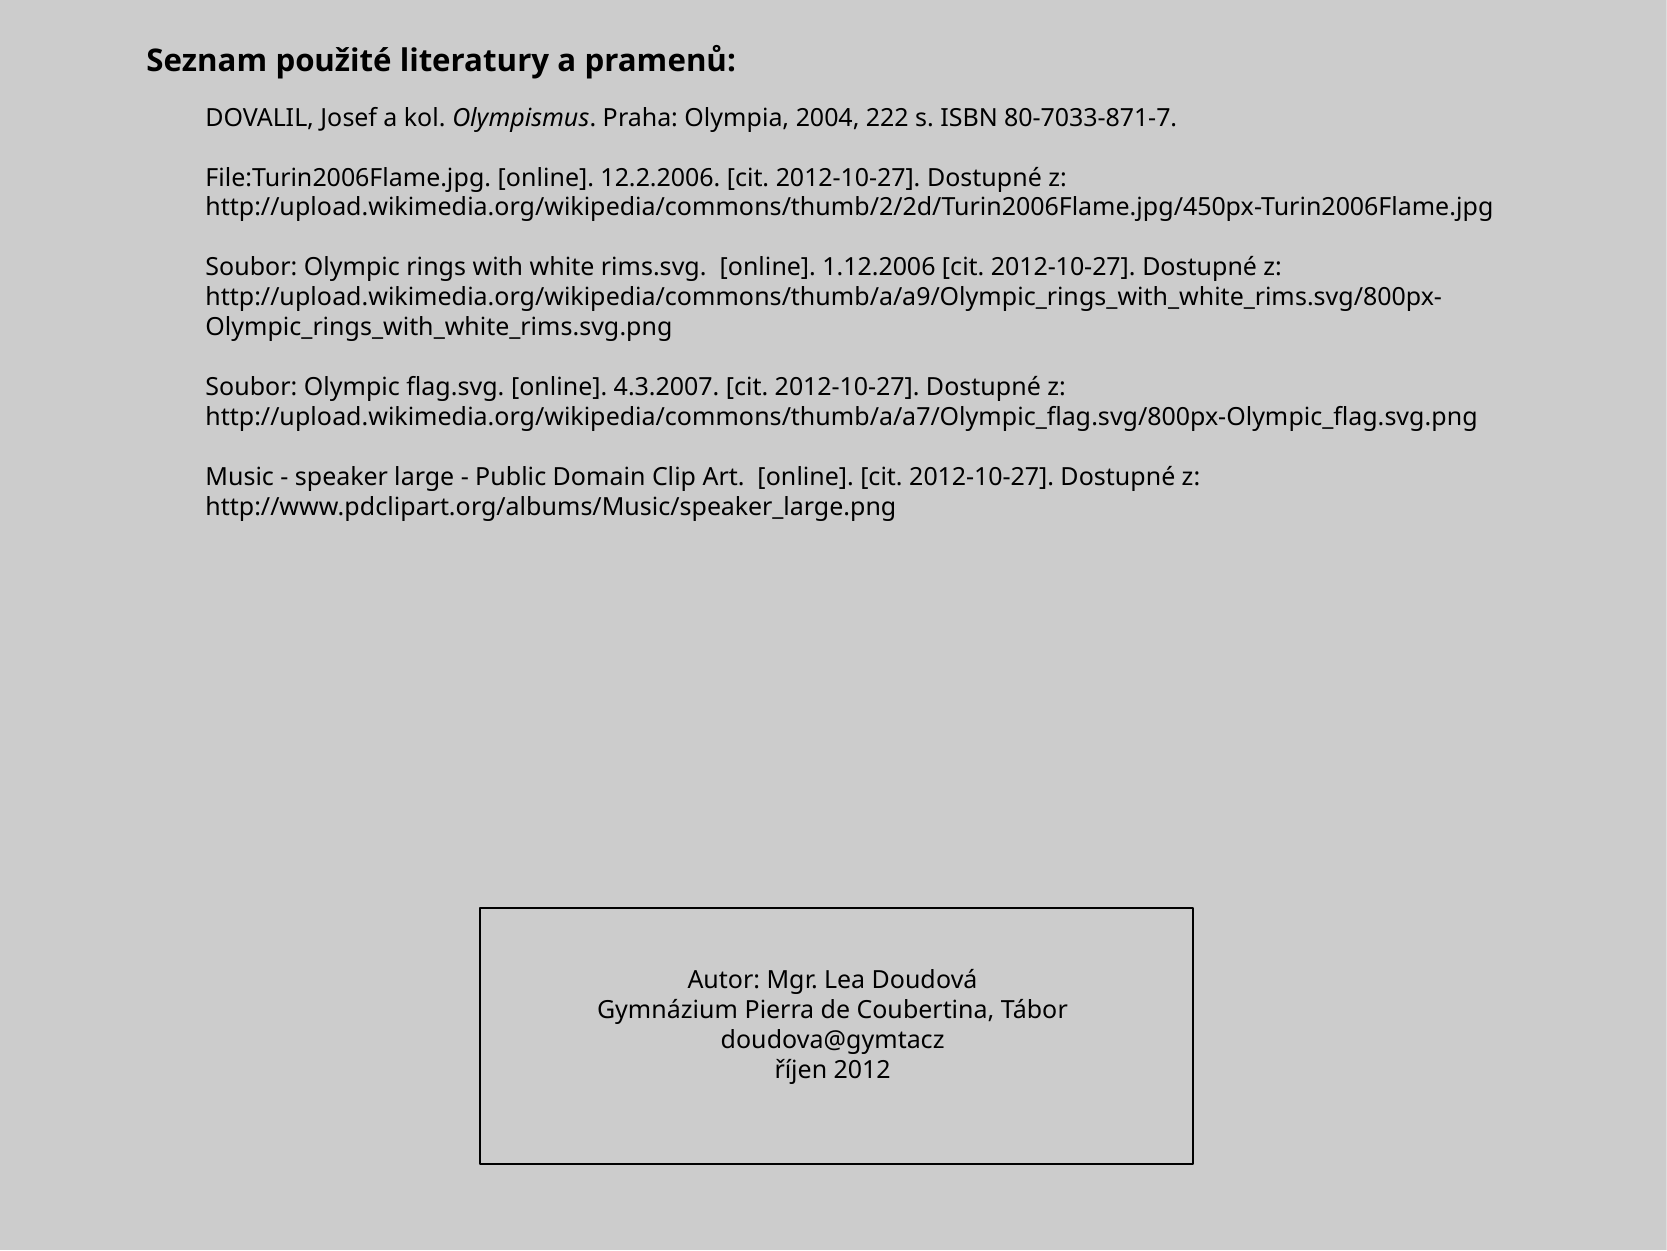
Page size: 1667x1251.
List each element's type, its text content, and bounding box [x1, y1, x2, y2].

text_box [480, 907, 1193, 1165]
text_box Seznam použité literatury a pramenů: [37, 33, 846, 86]
text_box Autor: Mgr. Lea Doudová Gymnázium Pierra de Coubertina, Tábor doudova@gymtacz říjen 2012 [507, 956, 1158, 1092]
text_box DOVALIL, Josef a kol. Olympismus. Praha: Olympia, 2004, 222 s. ISBN 80-7033-871-7. File:Turin2006Flame.jpg. [online]. 12.2.2006. [cit. 2012-10-27]. Dostupné z: http://upload.wikimedia.org/wikipedia/commons/thumb/2/2d/Turin2006Flame.jpg/450px-Turin2006Flame.jpg Soubor: Olympic rings with white rims.svg. [online]. 1.12.2006 [cit. 2012-10-27]. Dostupné z: http://upload.wikimedia.org/wikipedia/commons/thumb/a/a9/Olympic_rings_with_white_rims.svg/800px-Olympic_rings_with_white_rims.svg.png Soubor: Olympic flag.svg. [online]. 4.3.2007. [cit. 2012-10-27]. Dostupné z: http://upload.wikimedia.org/wikipedia/commons/thumb/a/a7/Olympic_flag.svg/800px-Olympic_flag.svg.png Music - speaker large - Public Domain Clip Art. [online]. [cit. 2012-10-27]. Dostupné z: http://www.pdclipart.org/albums/Music/speaker_large.png [82, 93, 1619, 588]
